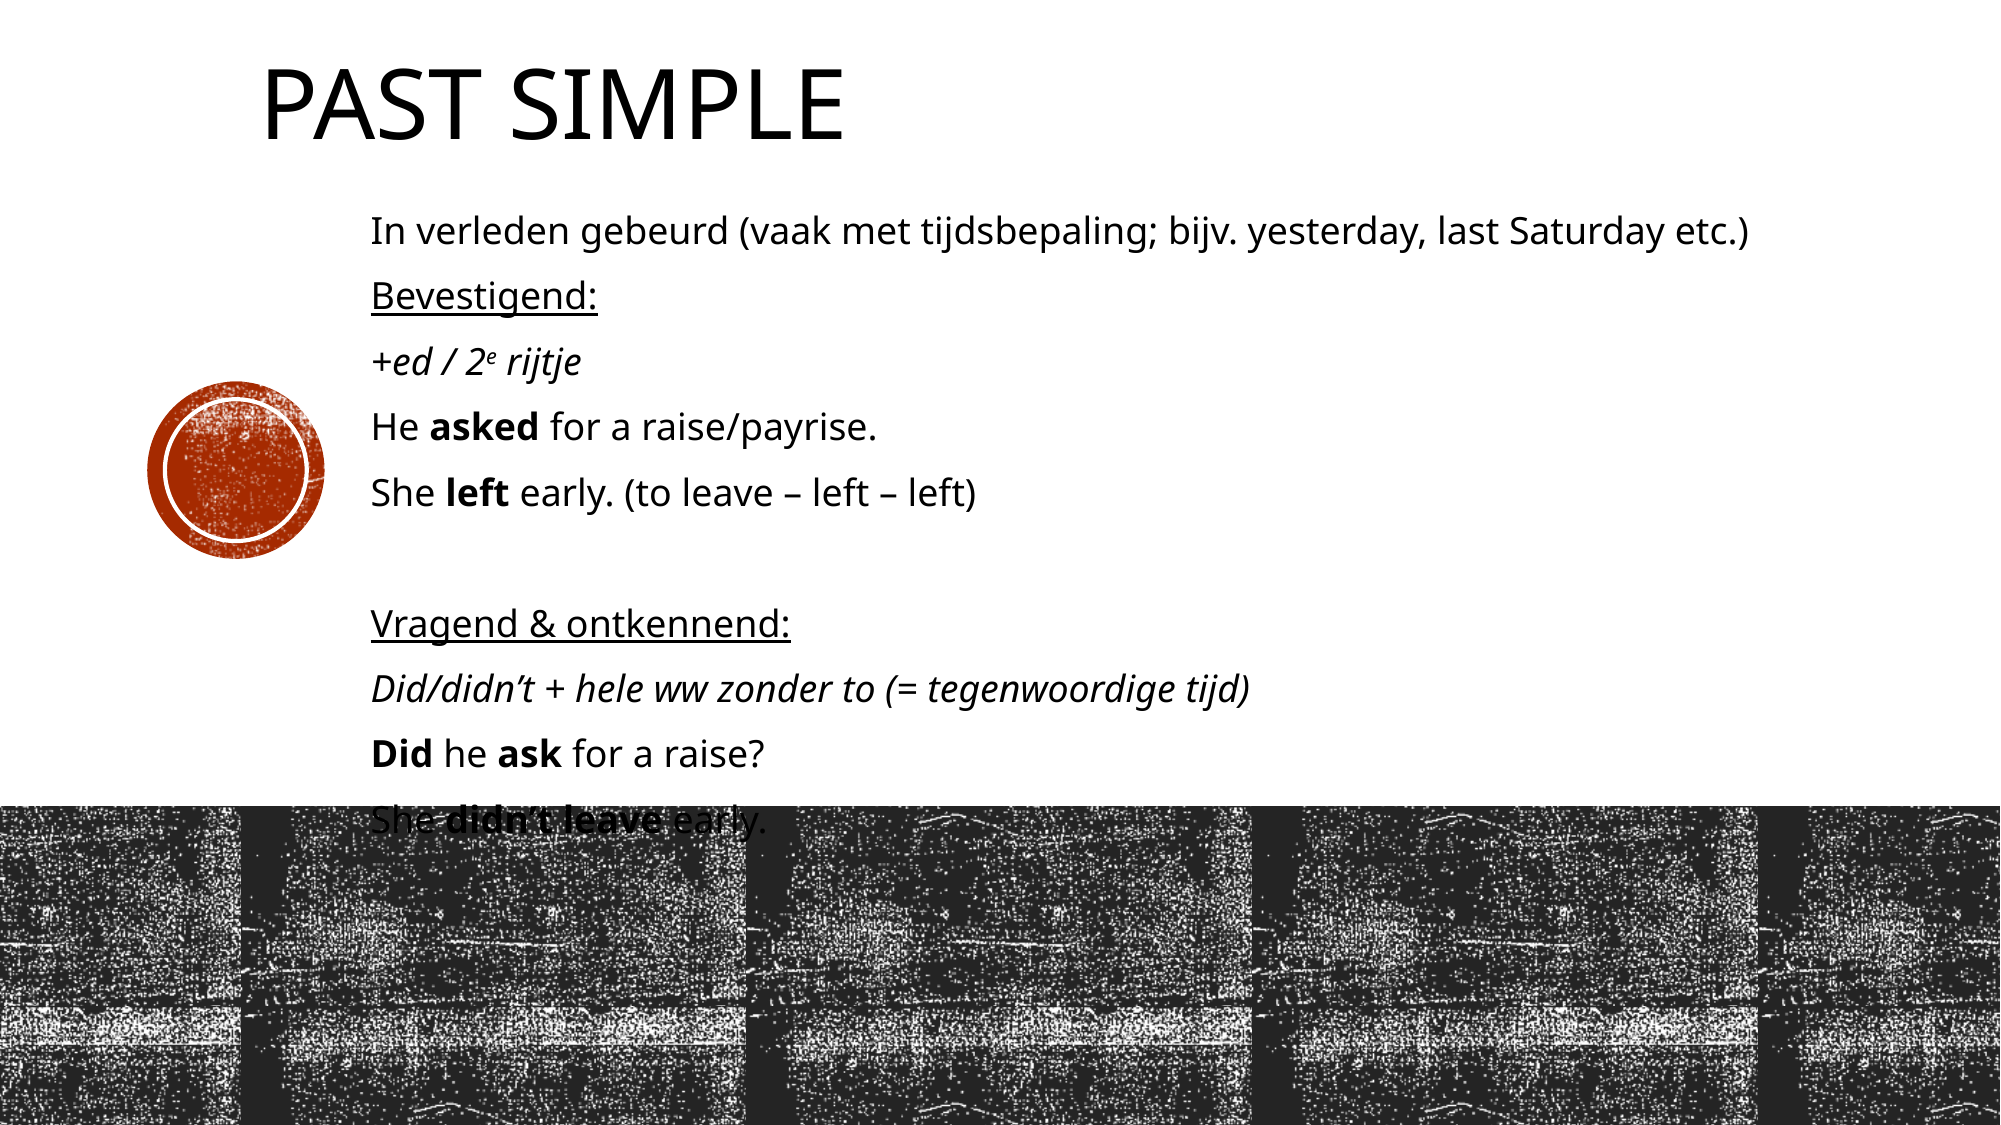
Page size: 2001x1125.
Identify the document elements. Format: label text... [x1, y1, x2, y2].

title Past simple [244, 56, 1927, 166]
list In verleden gebeurd (vaak met tijdsbepaling; bijv. yesterday, last Saturday etc.) Bevestigend: +ed / 2e rijtje He asked for a raise/payrise. She left early. (to leave – left – left) Vragend & ontkennend: Did/didn’t + hele ww zonder to (= tegenwoordige tijd) Did he ask for a raise? She didn’t leave early. [355, 204, 1841, 928]
